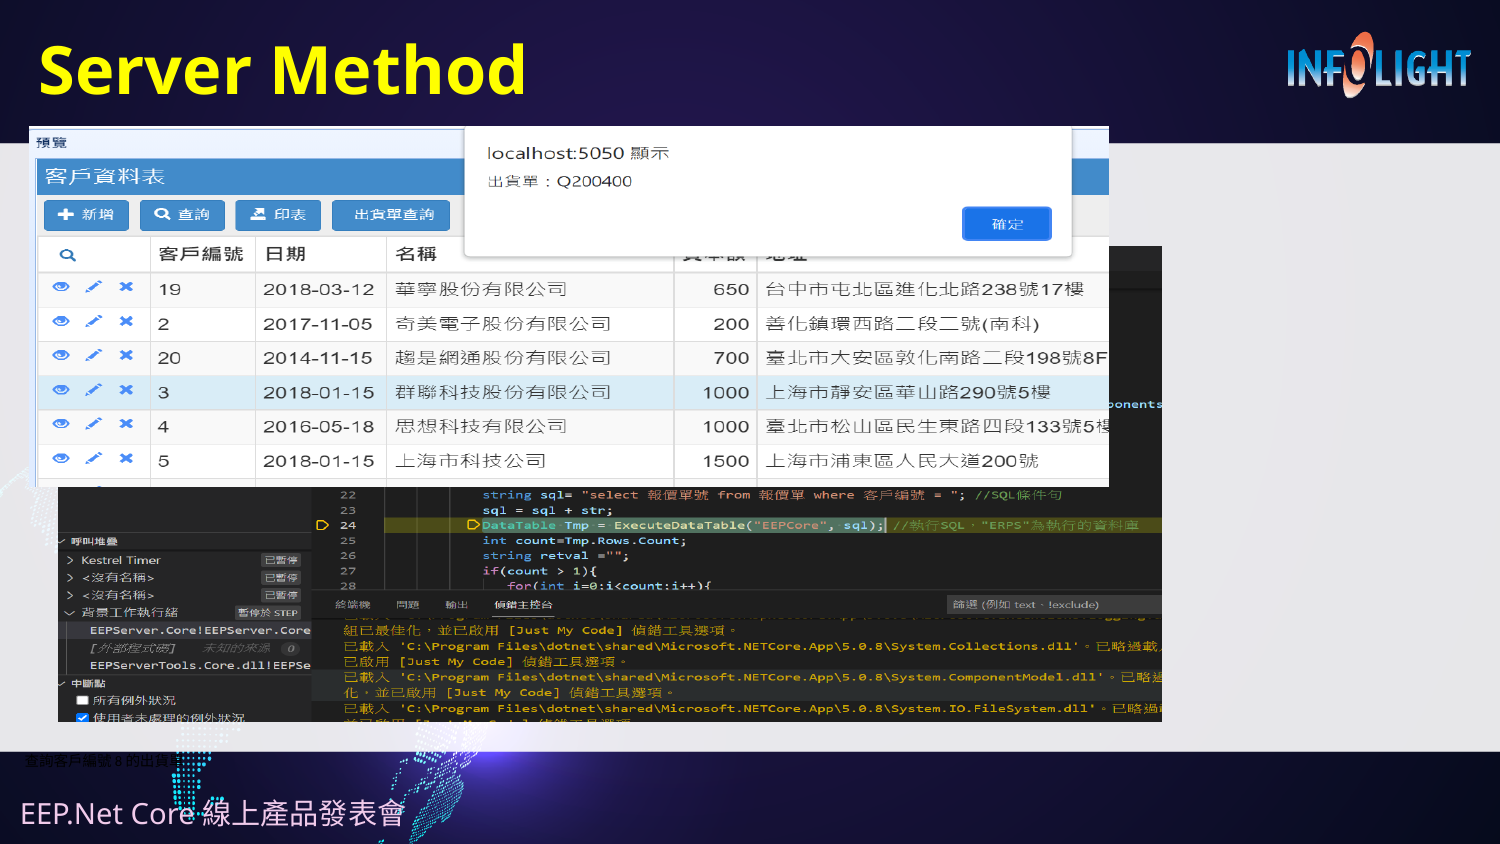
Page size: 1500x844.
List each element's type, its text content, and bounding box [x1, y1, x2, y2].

text_box 查詢客戶編號8的出貨單 [9, 744, 199, 777]
title Server Method [23, 0, 1374, 139]
picture [0, 0, 1500, 844]
